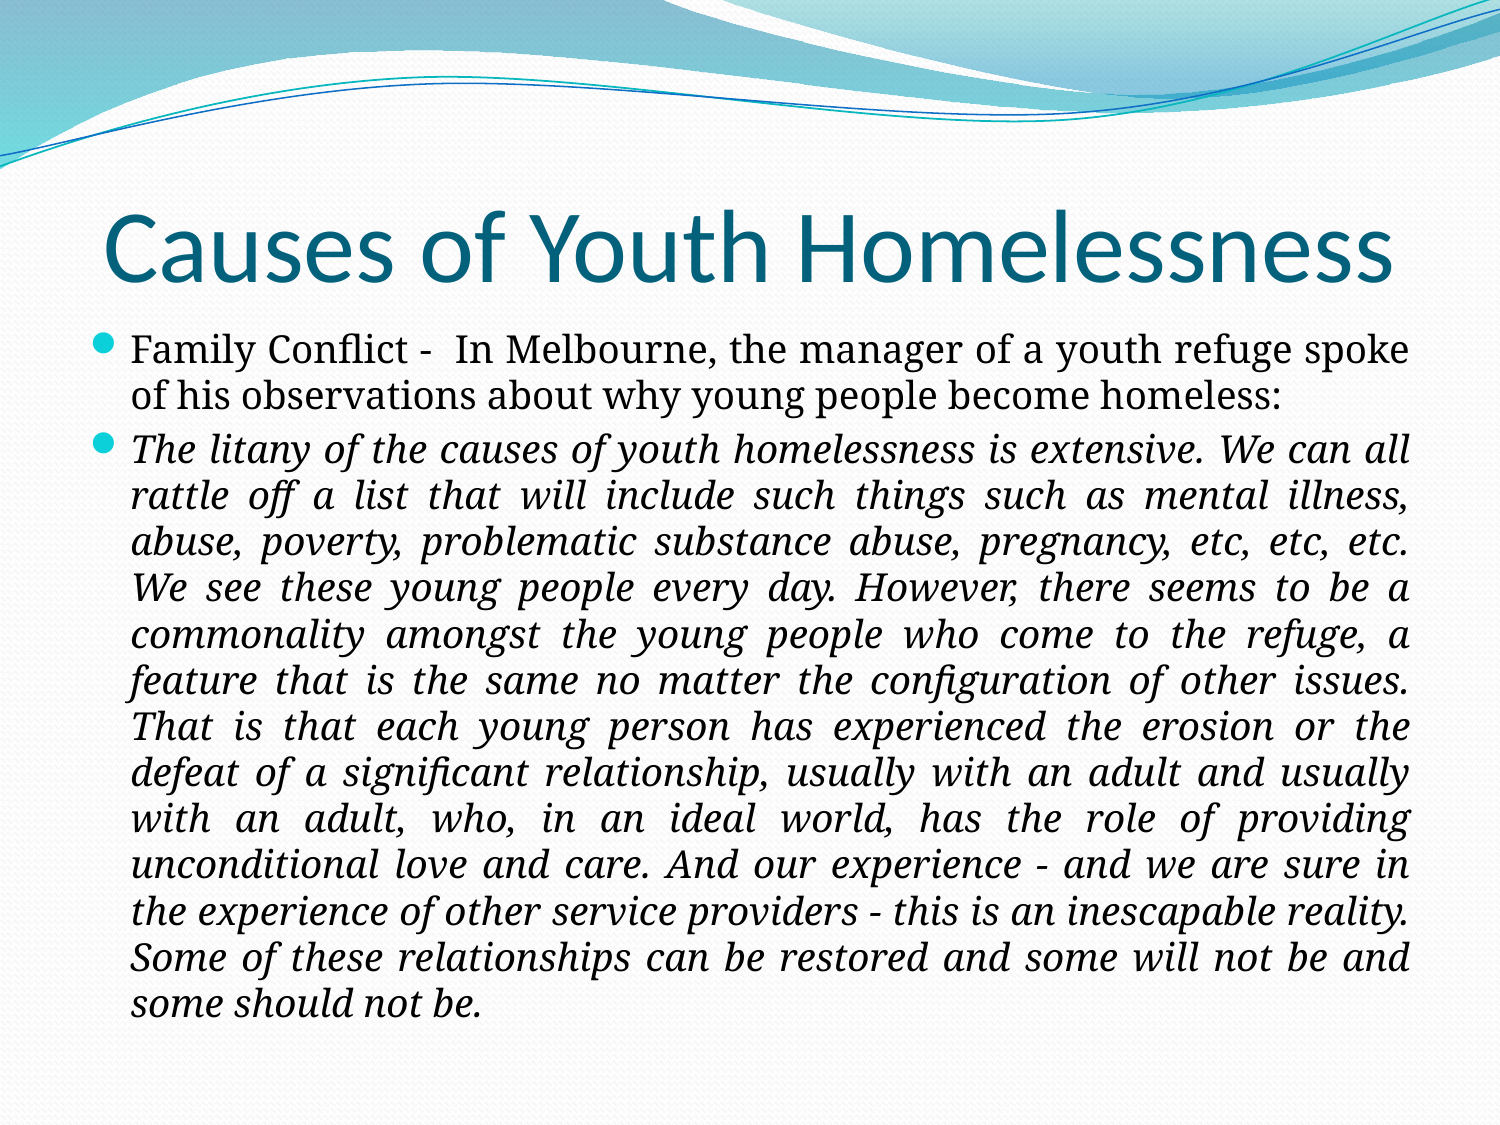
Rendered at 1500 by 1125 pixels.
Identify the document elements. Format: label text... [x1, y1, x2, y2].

title Causes of Youth Homelessness [75, 115, 1425, 303]
list Family Conflict - In Melbourne, the manager of a youth refuge spoke of his observations about why young people become homeless: The litany of the causes of youth homelessness is extensive. We can all rattle off a list that will include such things such as mental illness, abuse, poverty, problematic substance abuse, pregnancy, etc, etc, etc. We see these young people every day. However, there seems to be a commonality amongst the young people who come to the refuge, a feature that is the same no matter the configuration of other issues. That is that each young person has experienced the erosion or the defeat of a significant relationship, usually with an adult and usually with an adult, who, in an ideal world, has the role of providing unconditional love and care. And our experience - and we are sure in the experience of other service providers - this is an inescapable reality. Some of these relationships can be restored and some will not be and some should not be. [75, 317, 1425, 1038]
